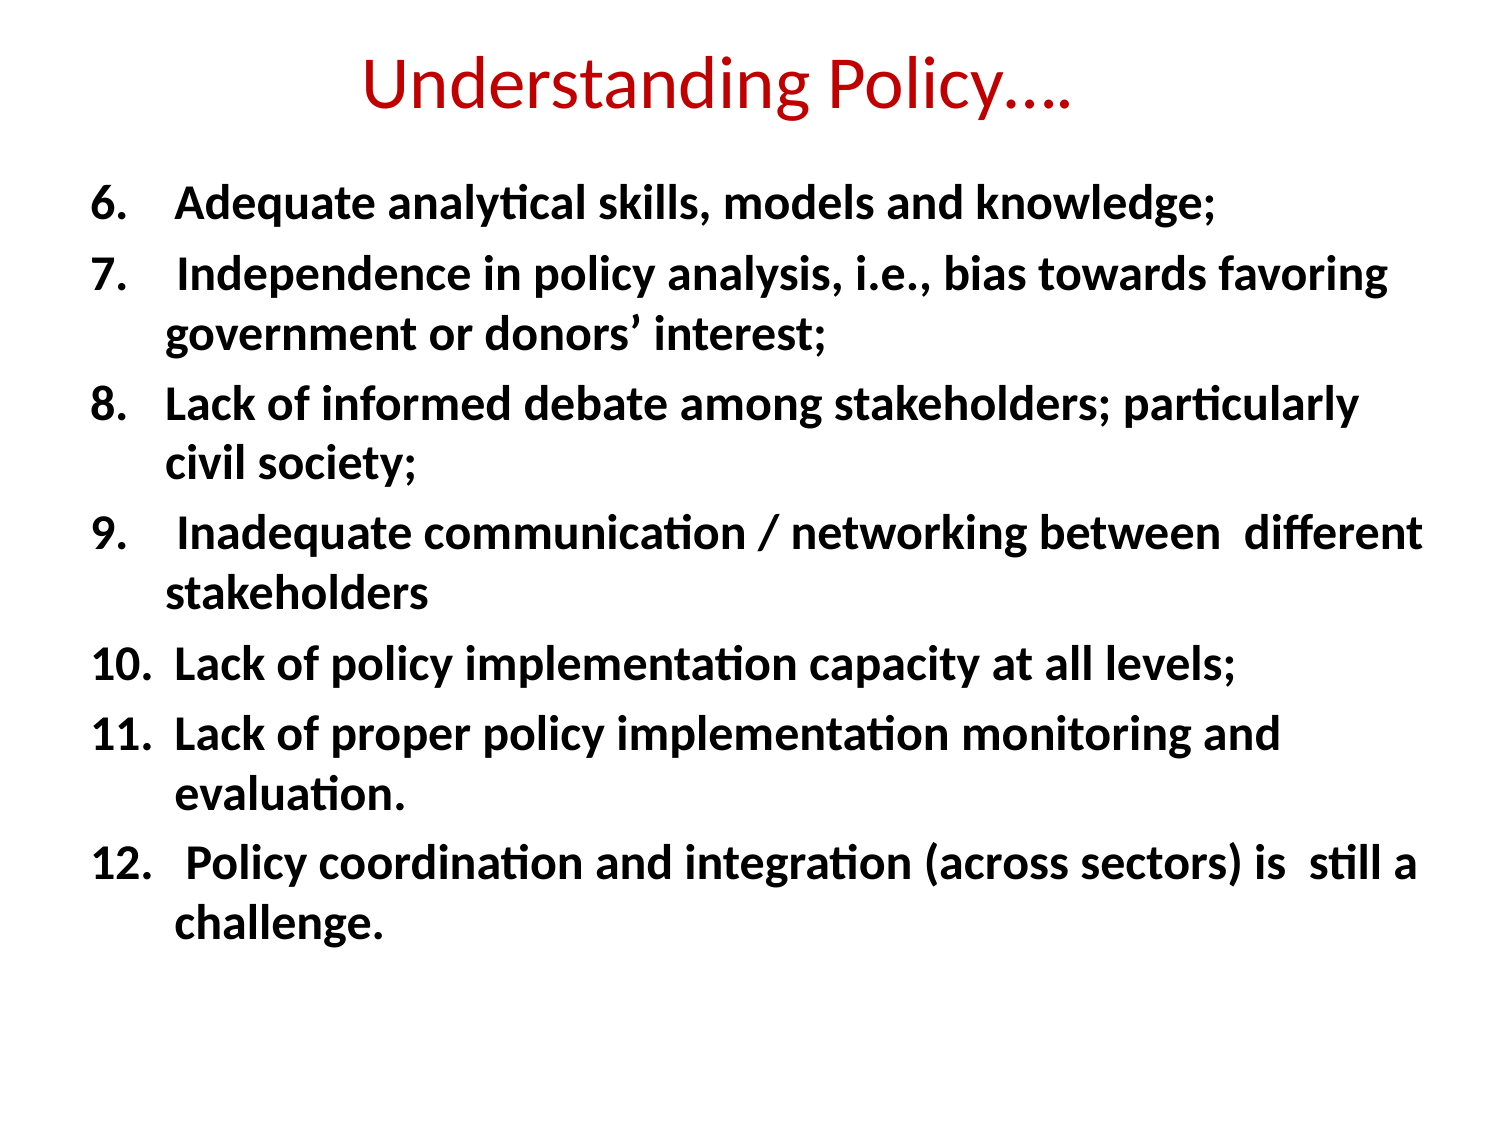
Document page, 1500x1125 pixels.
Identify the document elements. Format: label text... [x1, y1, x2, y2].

title Understanding Policy…. [29, 30, 1425, 126]
list 6. Adequate analytical skills, models and knowledge; 7. Independence in policy analysis, i.e., bias towards favoring government or donors’ interest; 8. Lack of informed debate among stakeholders; particularly civil society; 9. Inadequate communication / networking between different stakeholders 10. Lack of policy implementation capacity at all levels; 11. Lack of proper policy implementation monitoring and evaluation. 12. Policy coordination and integration (across sectors) is still a challenge. [0, 162, 1463, 905]
